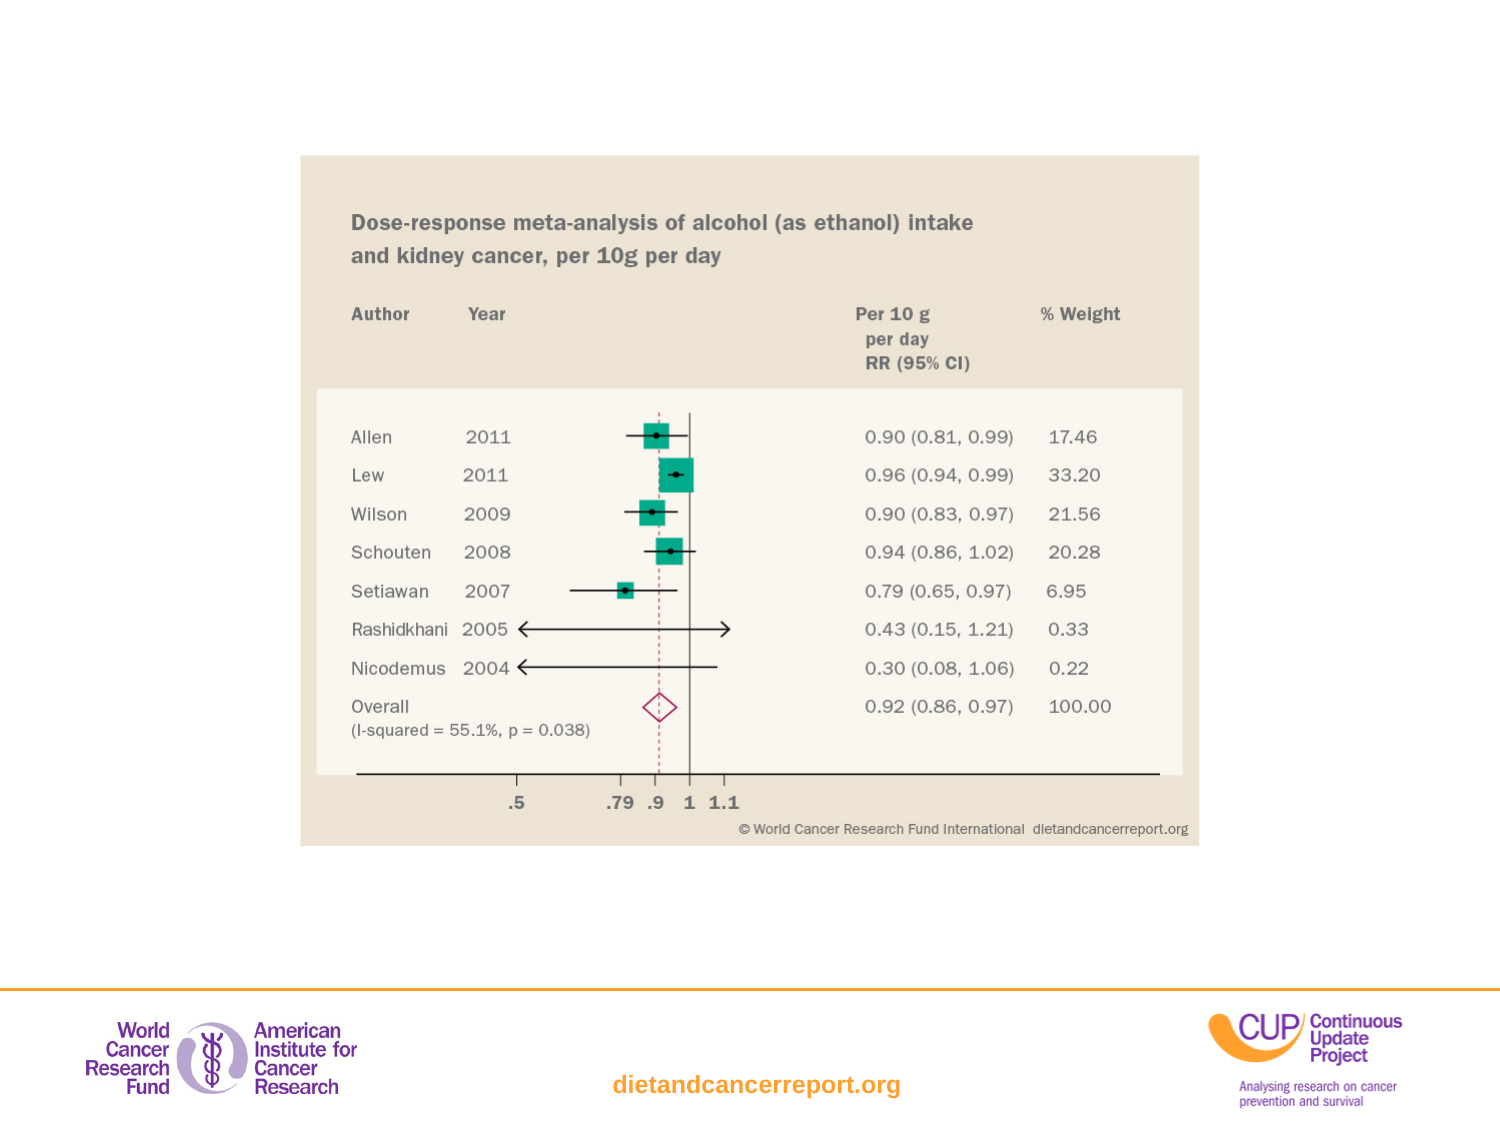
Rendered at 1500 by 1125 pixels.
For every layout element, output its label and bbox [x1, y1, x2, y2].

picture [1207, 1013, 1403, 1109]
picture [86, 1022, 357, 1094]
picture [271, 126, 1229, 876]
